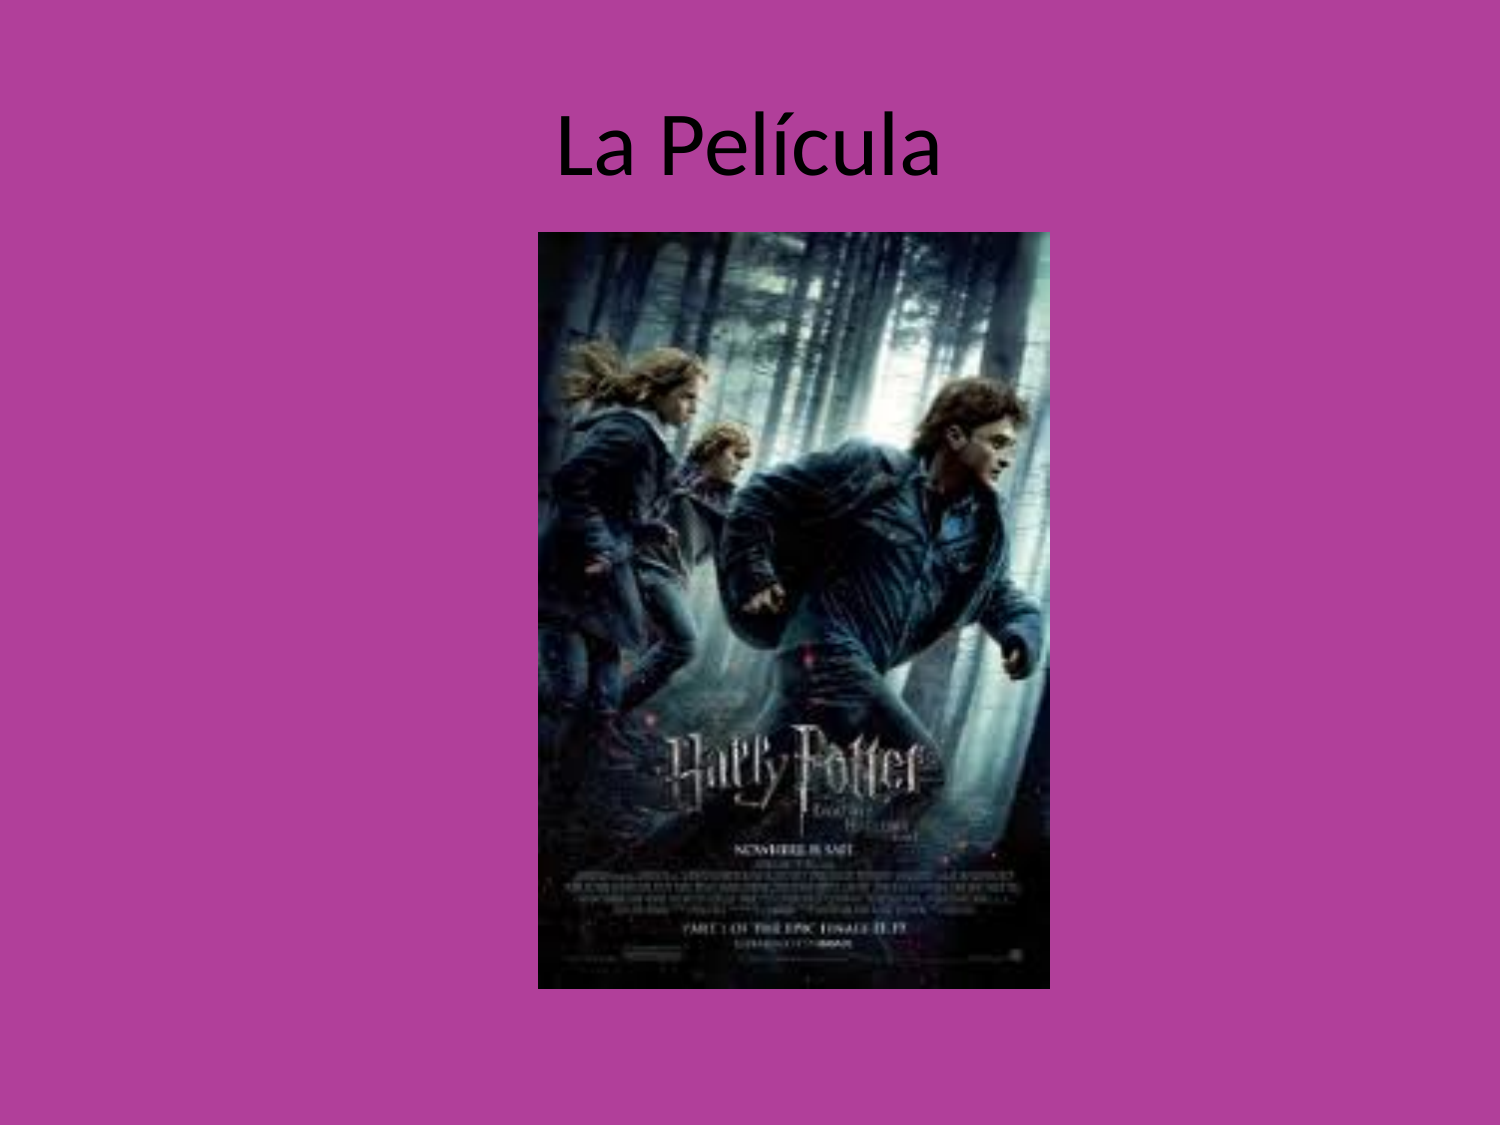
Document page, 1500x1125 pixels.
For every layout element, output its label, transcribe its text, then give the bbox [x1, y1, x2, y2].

picture [538, 232, 1050, 989]
title La Película [75, 45, 1425, 233]
